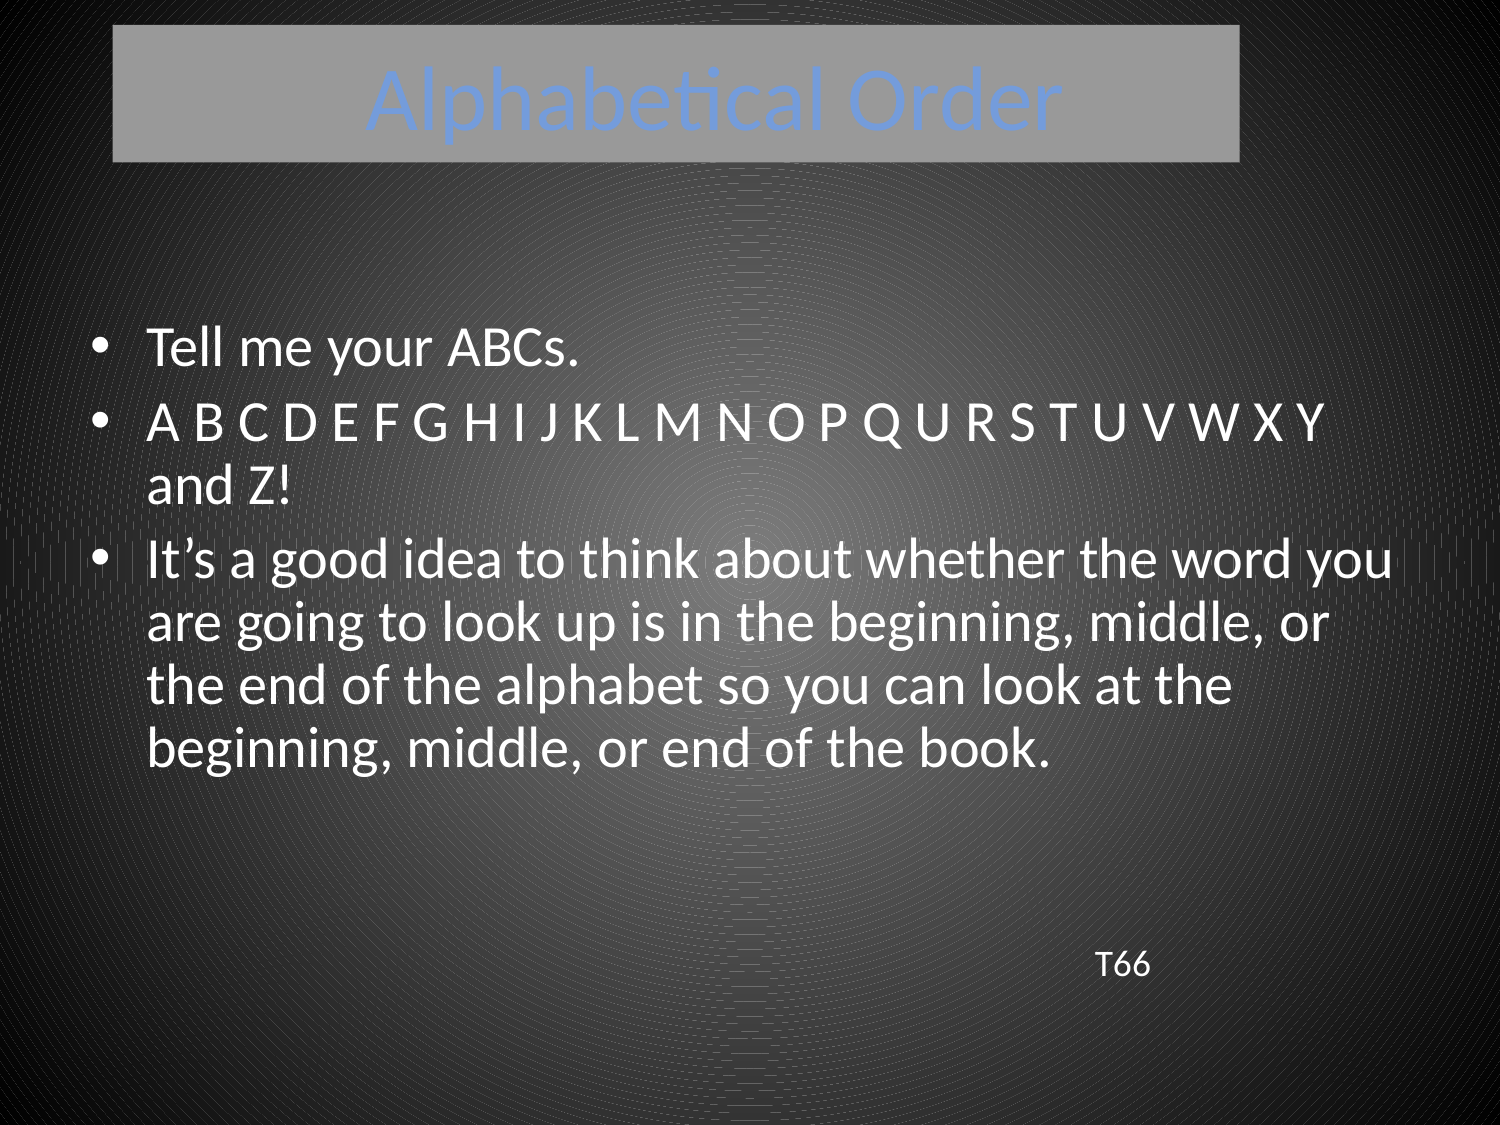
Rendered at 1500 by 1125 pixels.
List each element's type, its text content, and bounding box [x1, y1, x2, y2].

text_box T66 [1080, 931, 1167, 992]
title Alphabetical Order [112, 24, 1240, 163]
list Tell me your ABCs. A B C D E F G H I J K L M N O P Q U R S T U V W X Y and Z! It’s a good idea to think about whether the word you are going to look up is in the beginning, middle, or the end of the alphabet so you can look at the beginning, middle, or end of the book. [75, 308, 1425, 1059]
